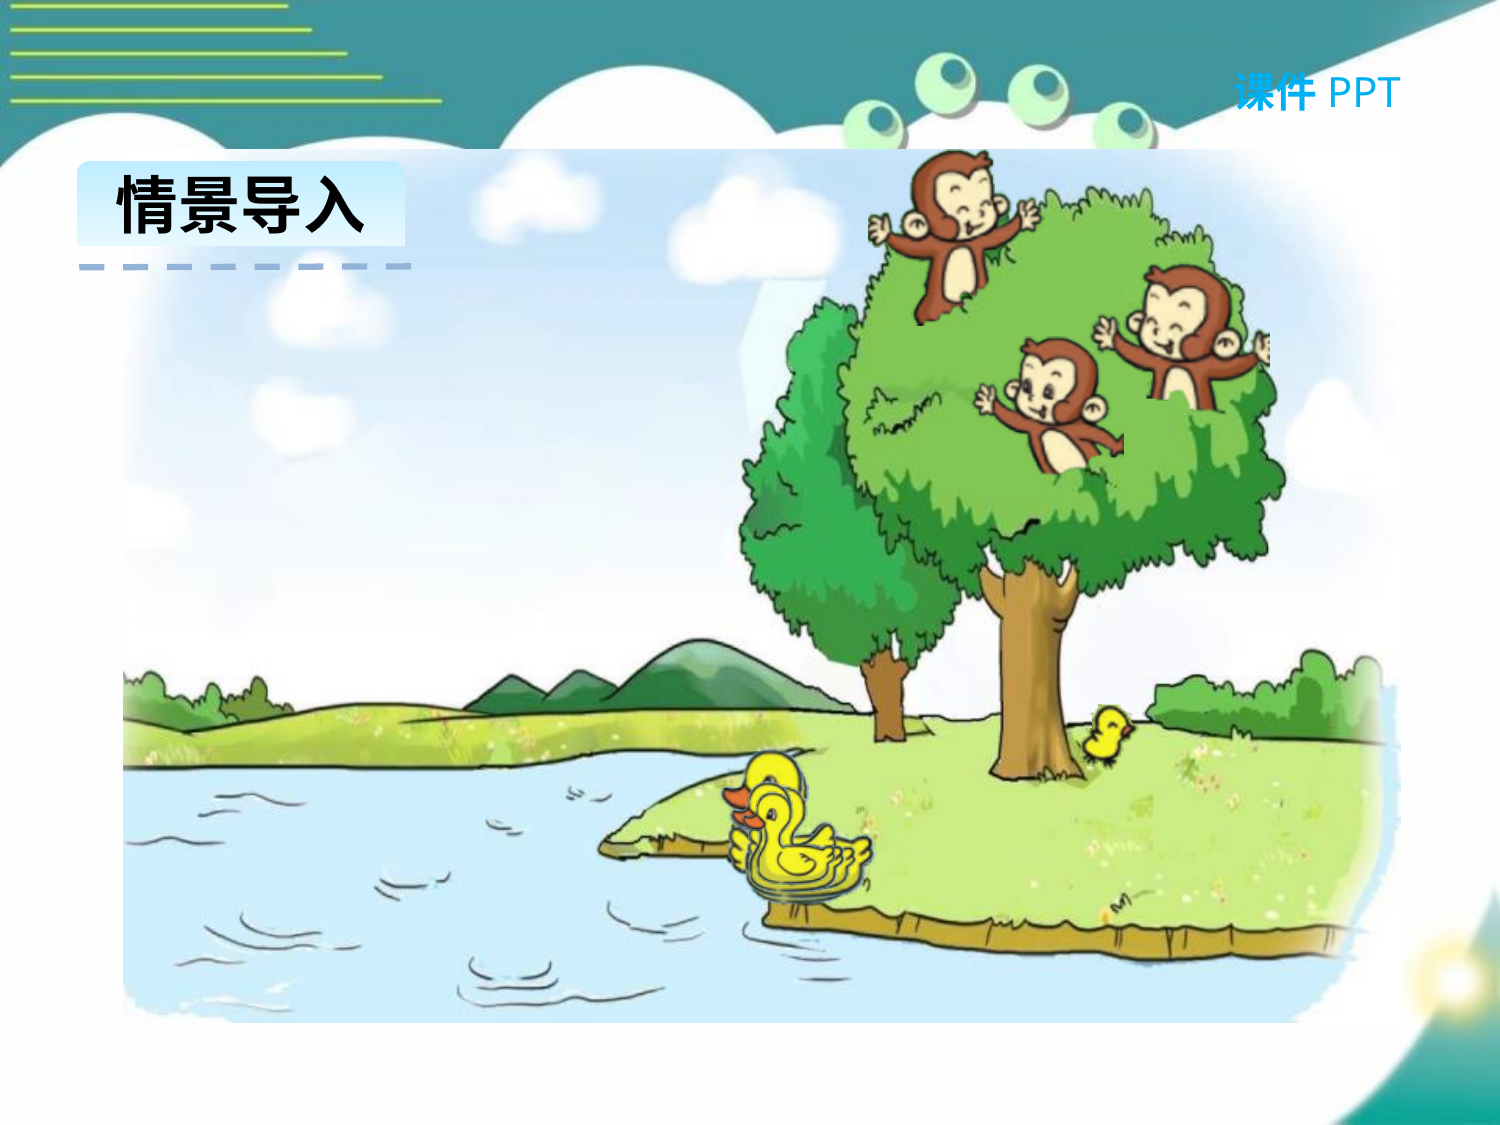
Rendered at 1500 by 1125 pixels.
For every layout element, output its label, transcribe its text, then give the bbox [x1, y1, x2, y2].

text_box 课件PPT [1218, 58, 1418, 124]
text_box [76, 160, 420, 268]
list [123, 148, 1401, 1023]
picture [0, 0, 1500, 1125]
